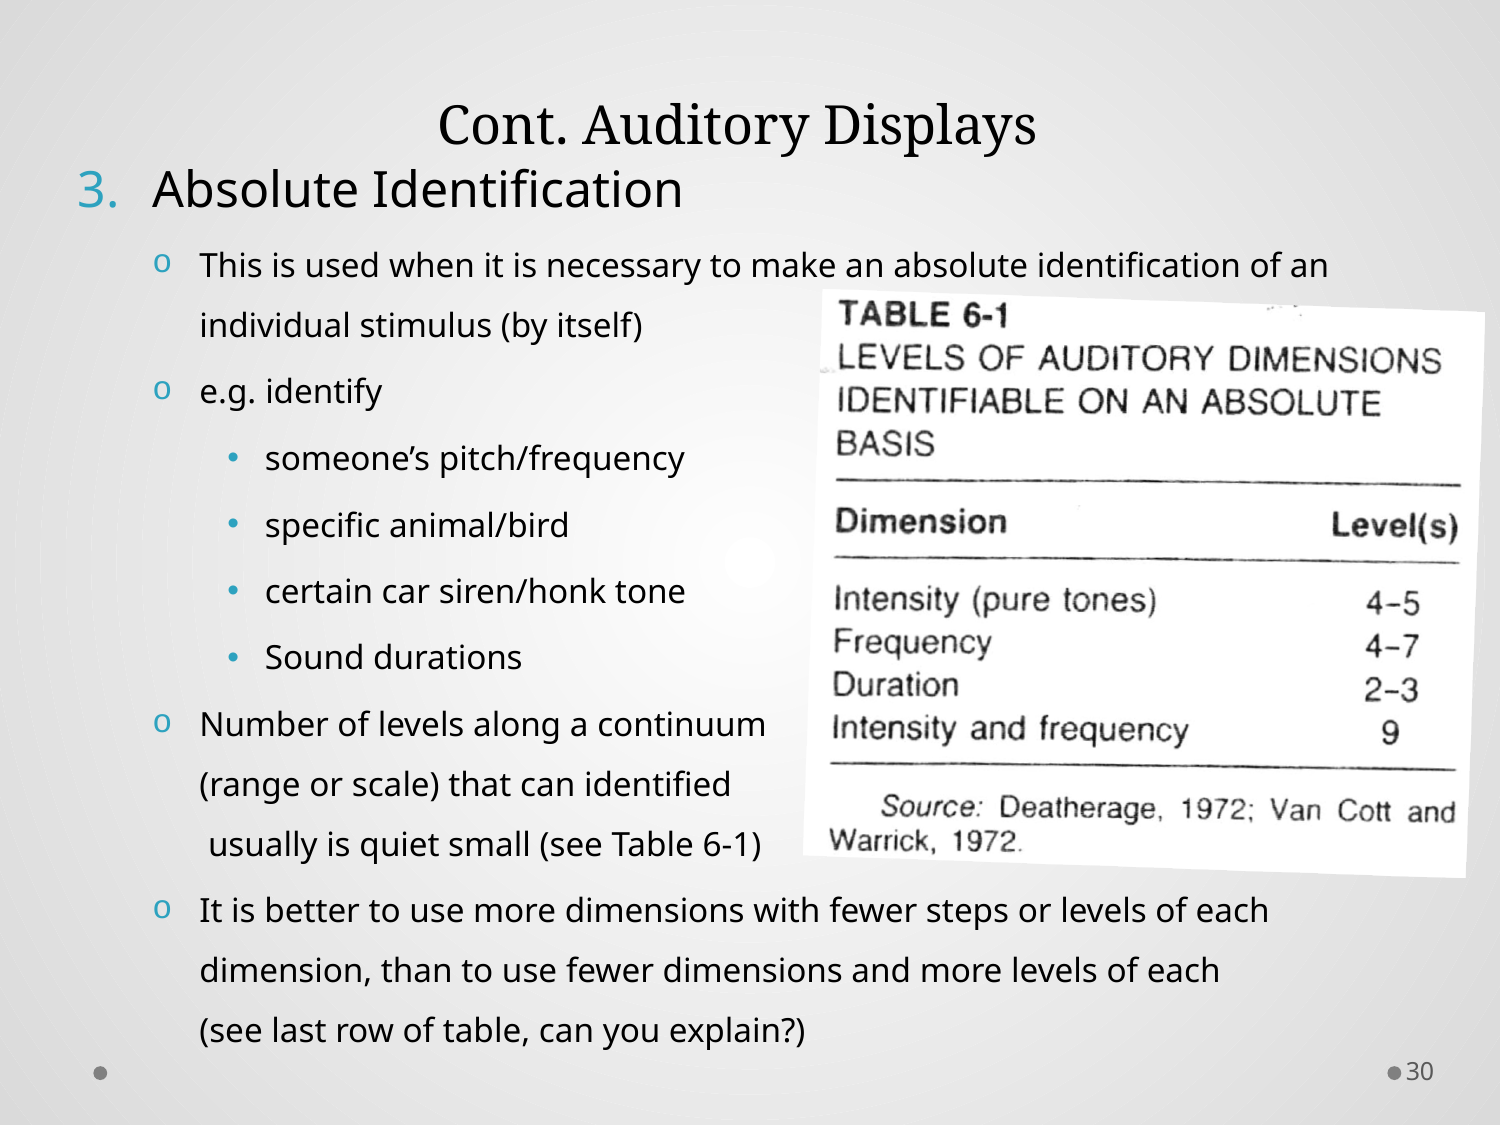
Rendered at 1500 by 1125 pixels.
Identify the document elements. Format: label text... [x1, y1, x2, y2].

slide_number 30 [1401, 1042, 1494, 1103]
list Absolute Identification This is used when it is necessary to make an absolute identification of an individual stimulus (by itself) e.g. identify someone’s pitch/frequency specific animal/bird certain car siren/honk tone Sound durations Number of levels along a continuum (range or scale) that can identified usually is quiet small (see Table 6-1) It is better to use more dimensions with fewer steps or levels of each dimension, than to use fewer dimensions and more levels of each (see last row of table, can you explain?) [62, 149, 1463, 1125]
title Cont. Auditory Displays [62, 62, 1413, 149]
picture [803, 289, 1485, 878]
